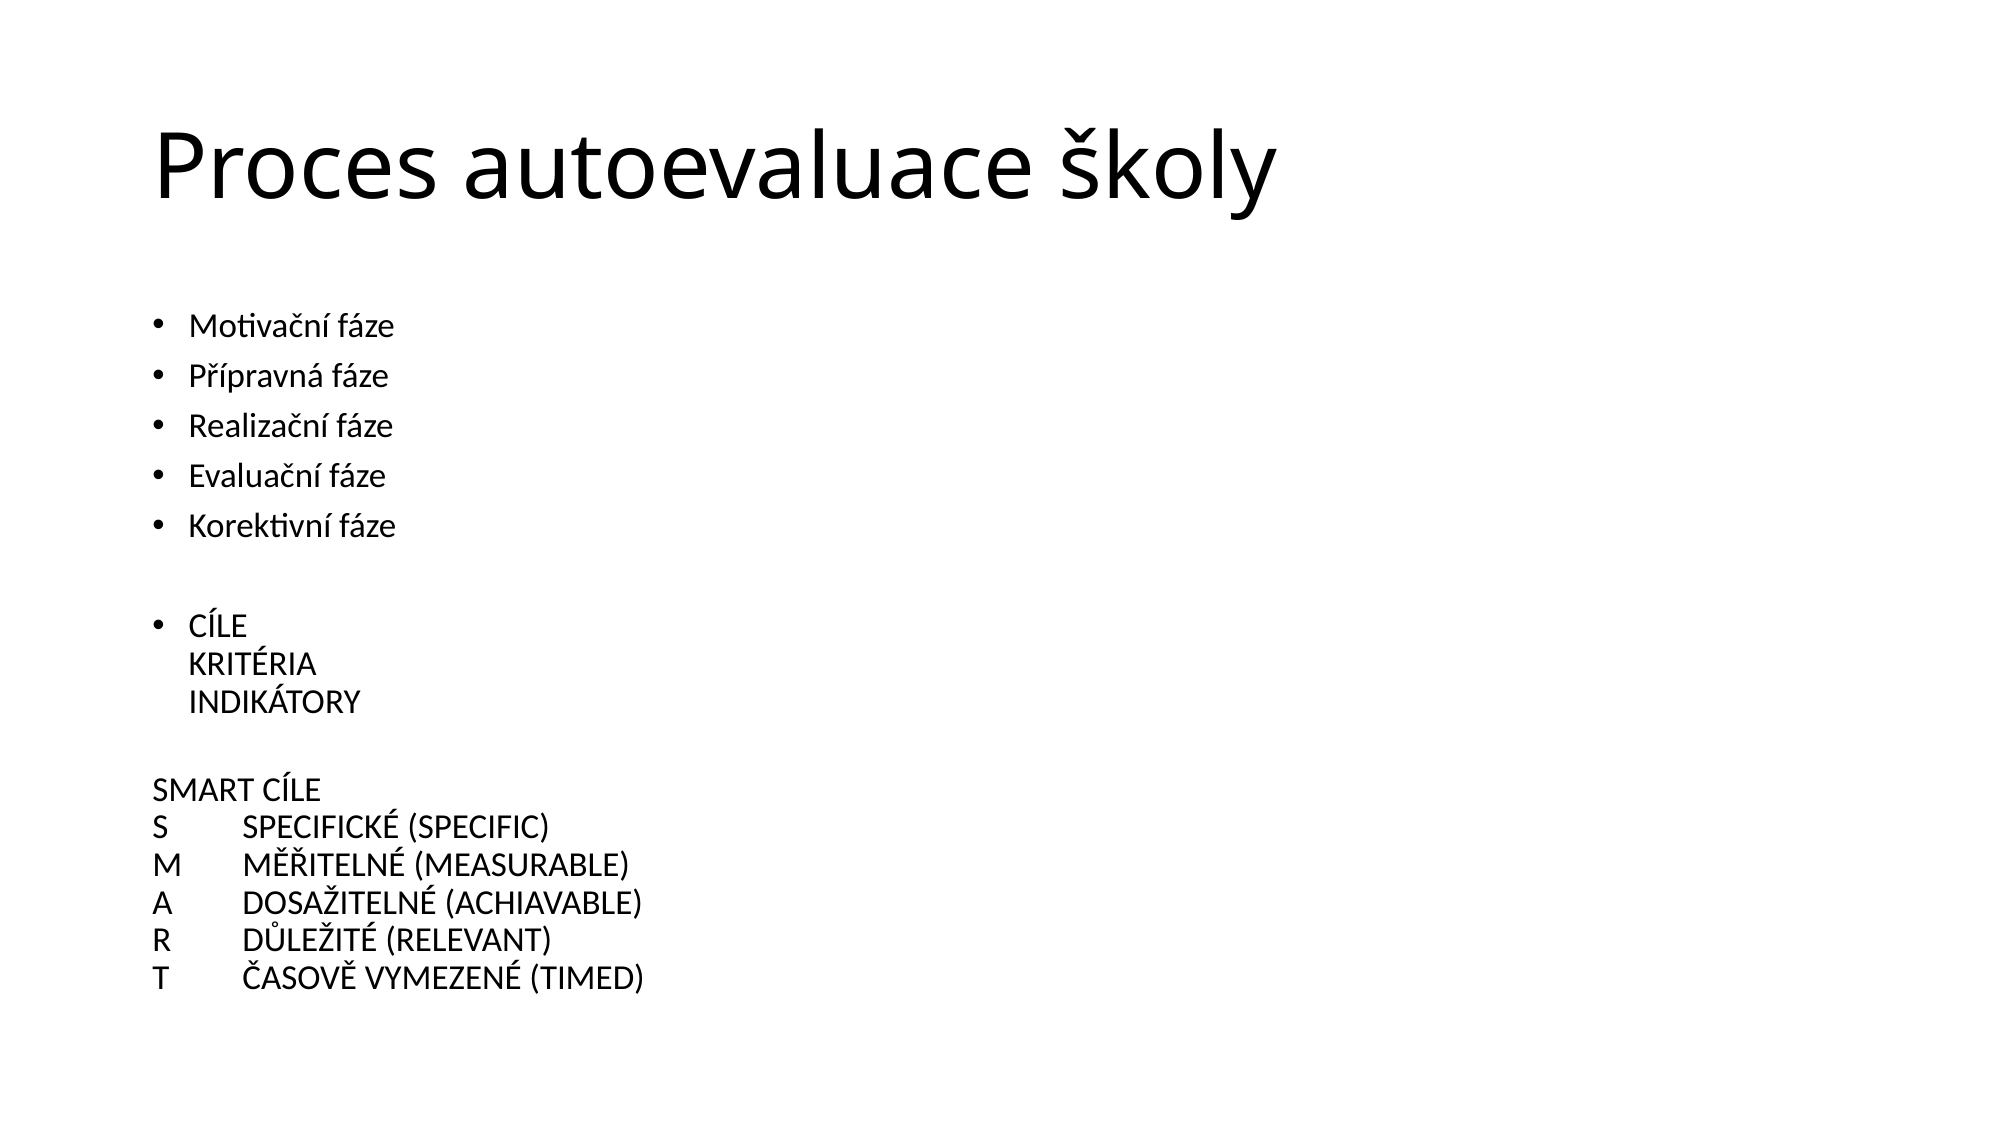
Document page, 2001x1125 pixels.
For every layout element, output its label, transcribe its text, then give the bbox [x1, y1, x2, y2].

list Motivační fáze Přípravná fáze Realizační fáze Evaluační fáze Korektivní fáze CÍLE KRITÉRIA INDIKÁTORY SMART CÍLE S SPECIFICKÉ (SPECIFIC) M MĚŘITELNÉ (MEASURABLE) A DOSAŽITELNÉ (ACHIAVABLE) R DŮLEŽITÉ (RELEVANT) T ČASOVĚ VYMEZENÉ (TIMED) [137, 299, 1863, 1014]
title Proces autoevaluace školy [137, 59, 1863, 278]
